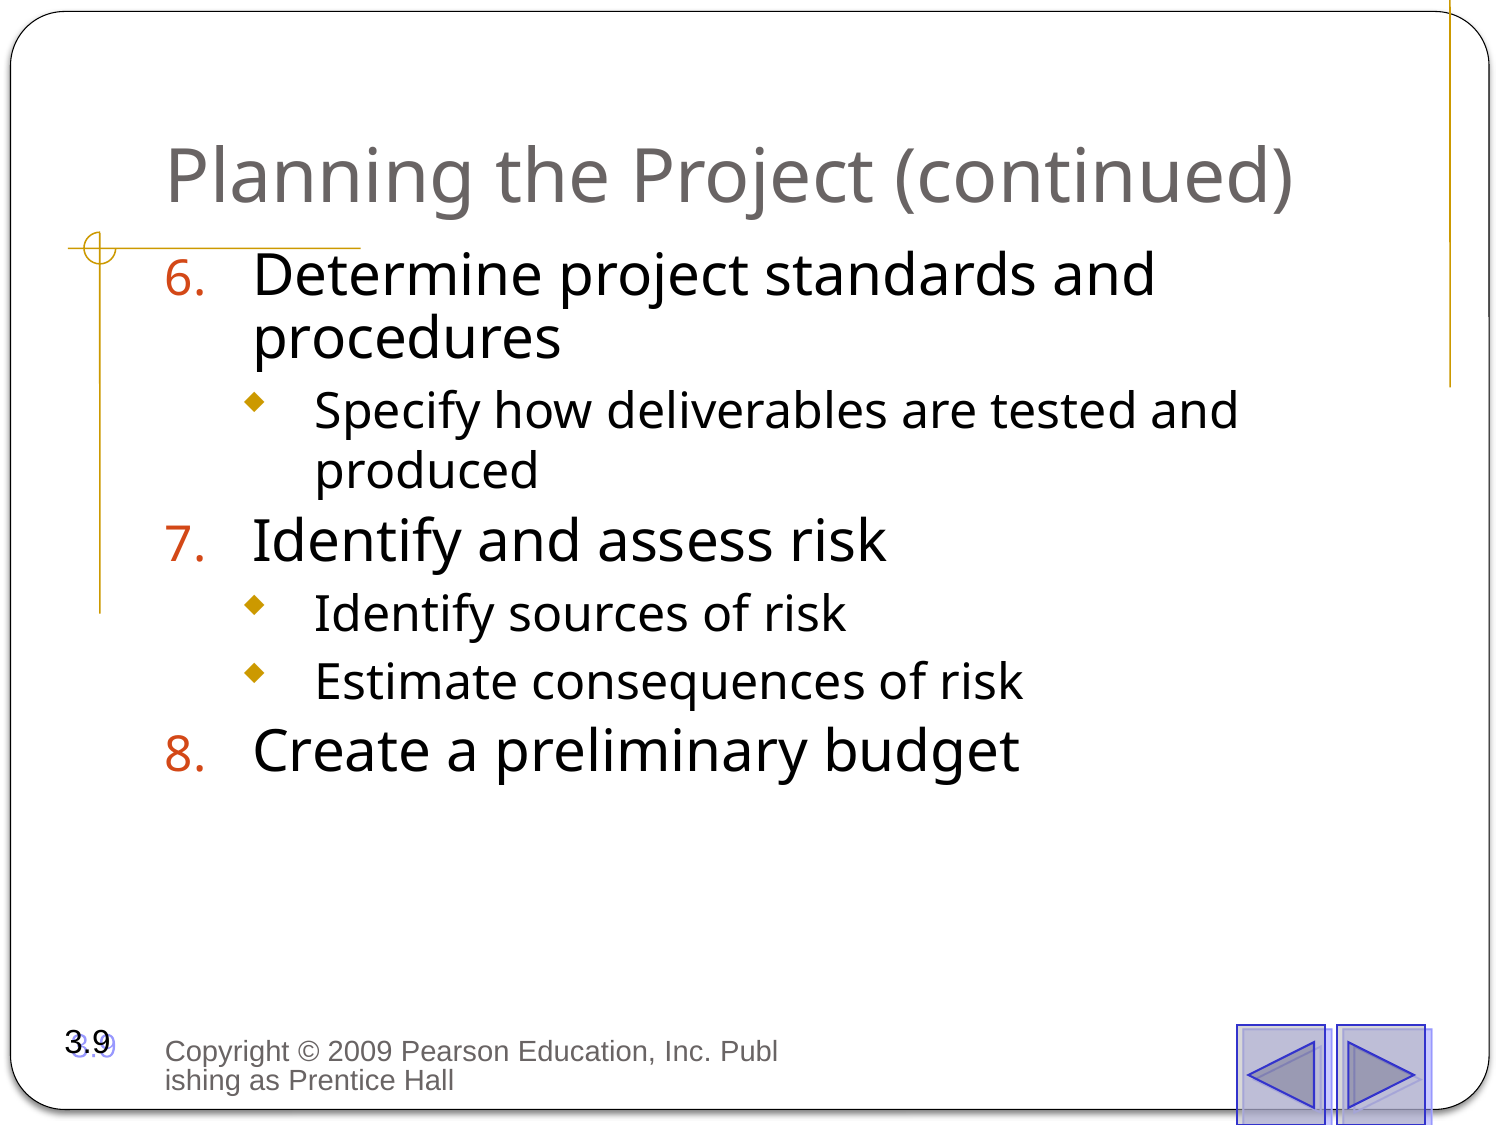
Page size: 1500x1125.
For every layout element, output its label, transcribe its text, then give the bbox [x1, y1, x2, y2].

list Determine project standards and procedures Specify how deliverables are tested and produced Identify and assess risk Identify sources of risk Estimate consequences of risk Create a preliminary budget [150, 237, 1425, 988]
footer Copyright © 2009 Pearson Education, Inc. Publishing as Prentice Hall [150, 1012, 800, 1088]
title Planning the Project (continued) [150, 45, 1425, 233]
text_box 3.9 [37, 1012, 138, 1107]
